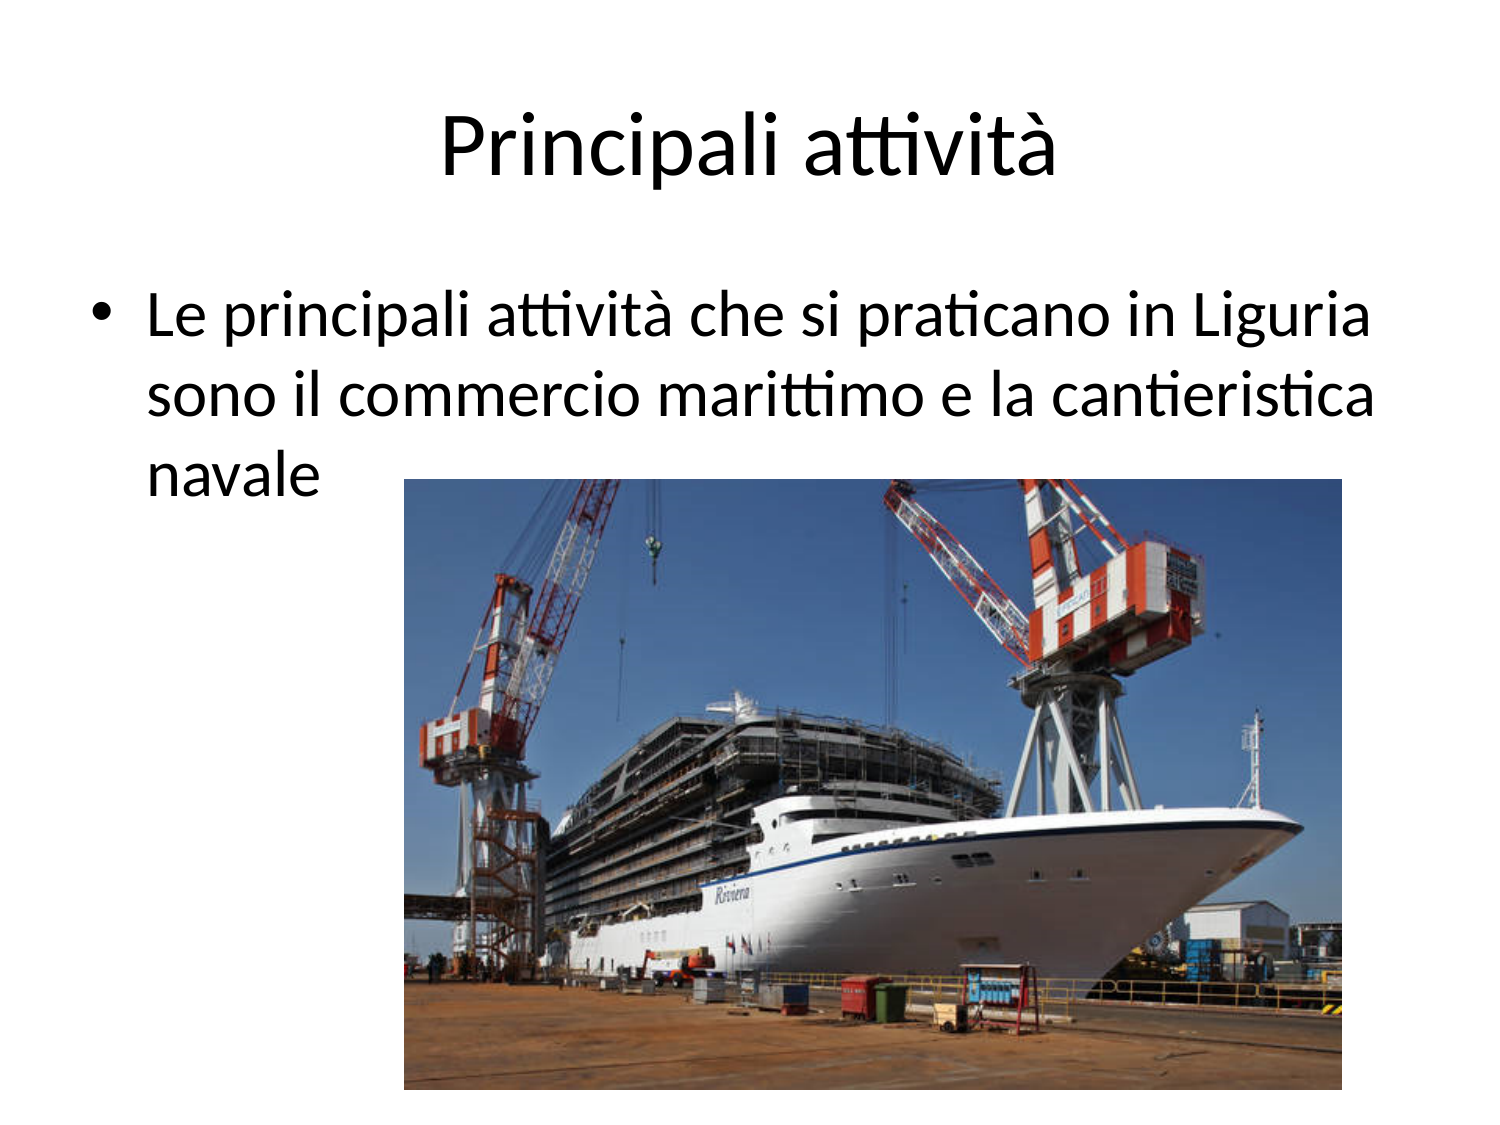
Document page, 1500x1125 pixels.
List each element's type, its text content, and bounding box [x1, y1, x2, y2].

picture [403, 479, 1342, 1090]
list Le principali attività che si praticano in Liguria sono il commercio marittimo e la cantieristica navale [75, 262, 1425, 1005]
title Principali attività [75, 45, 1425, 233]
